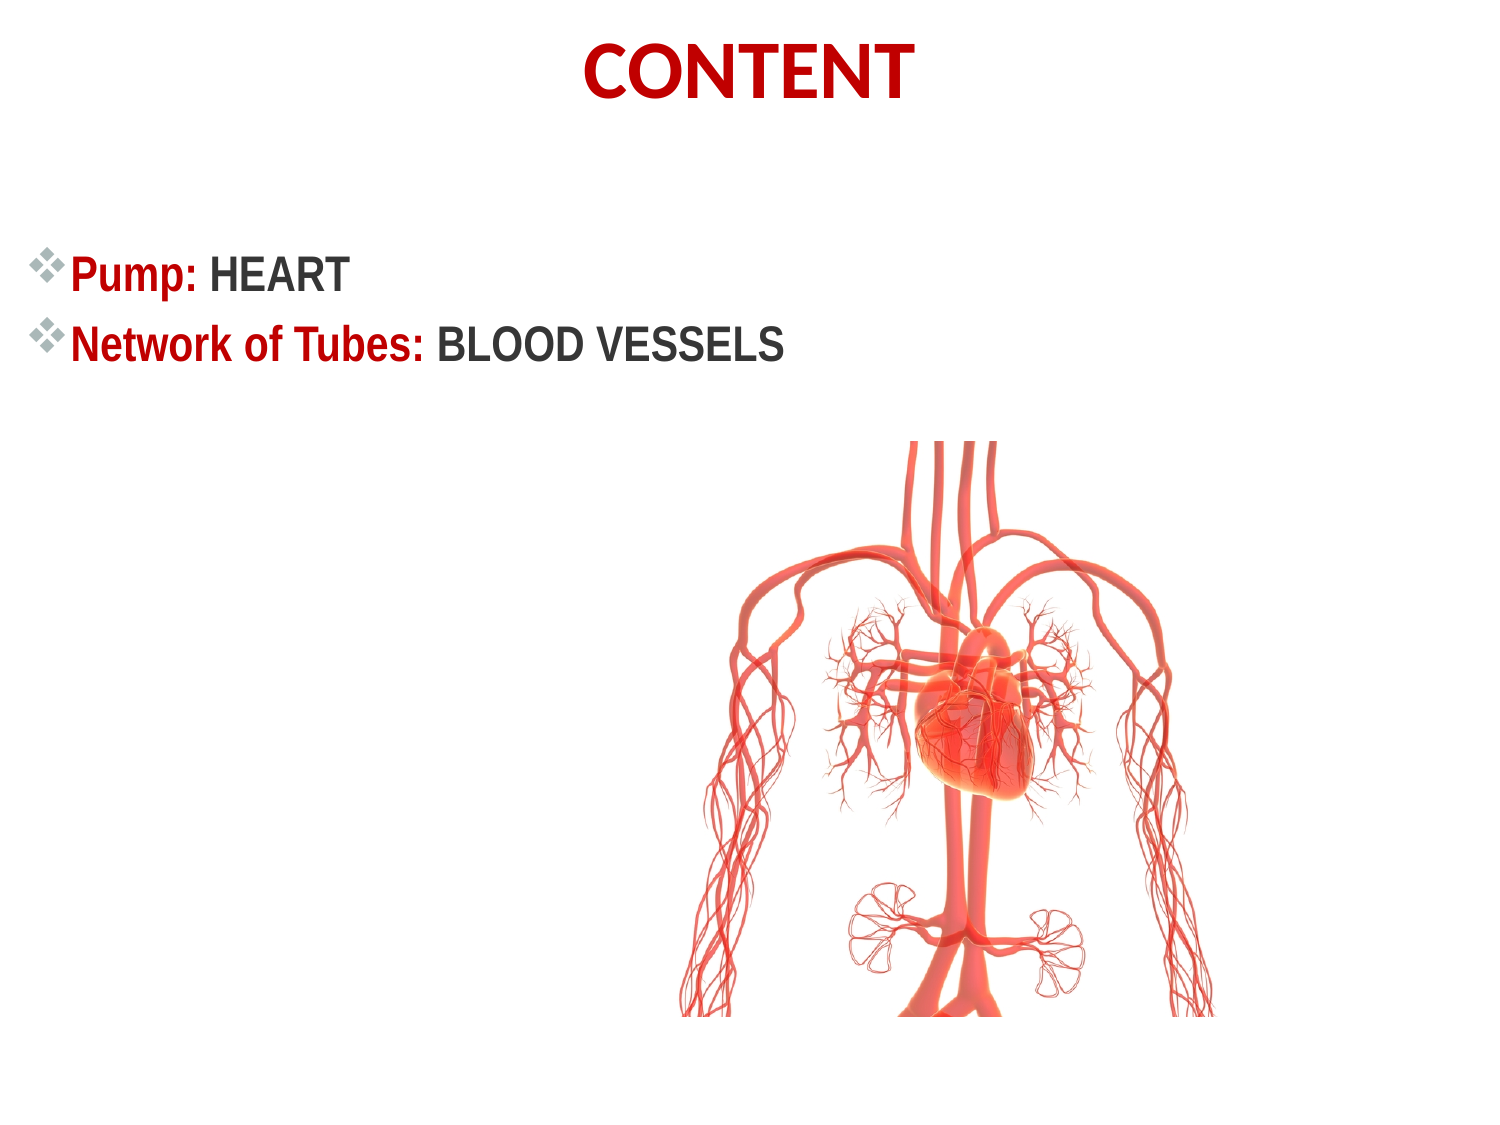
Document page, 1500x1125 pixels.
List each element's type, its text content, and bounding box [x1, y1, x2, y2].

list Pump: HEART Network of Tubes: BLOOD VESSELS [9, 233, 834, 442]
picture [592, 441, 1361, 1018]
text_box CONTENT [0, 8, 1500, 130]
